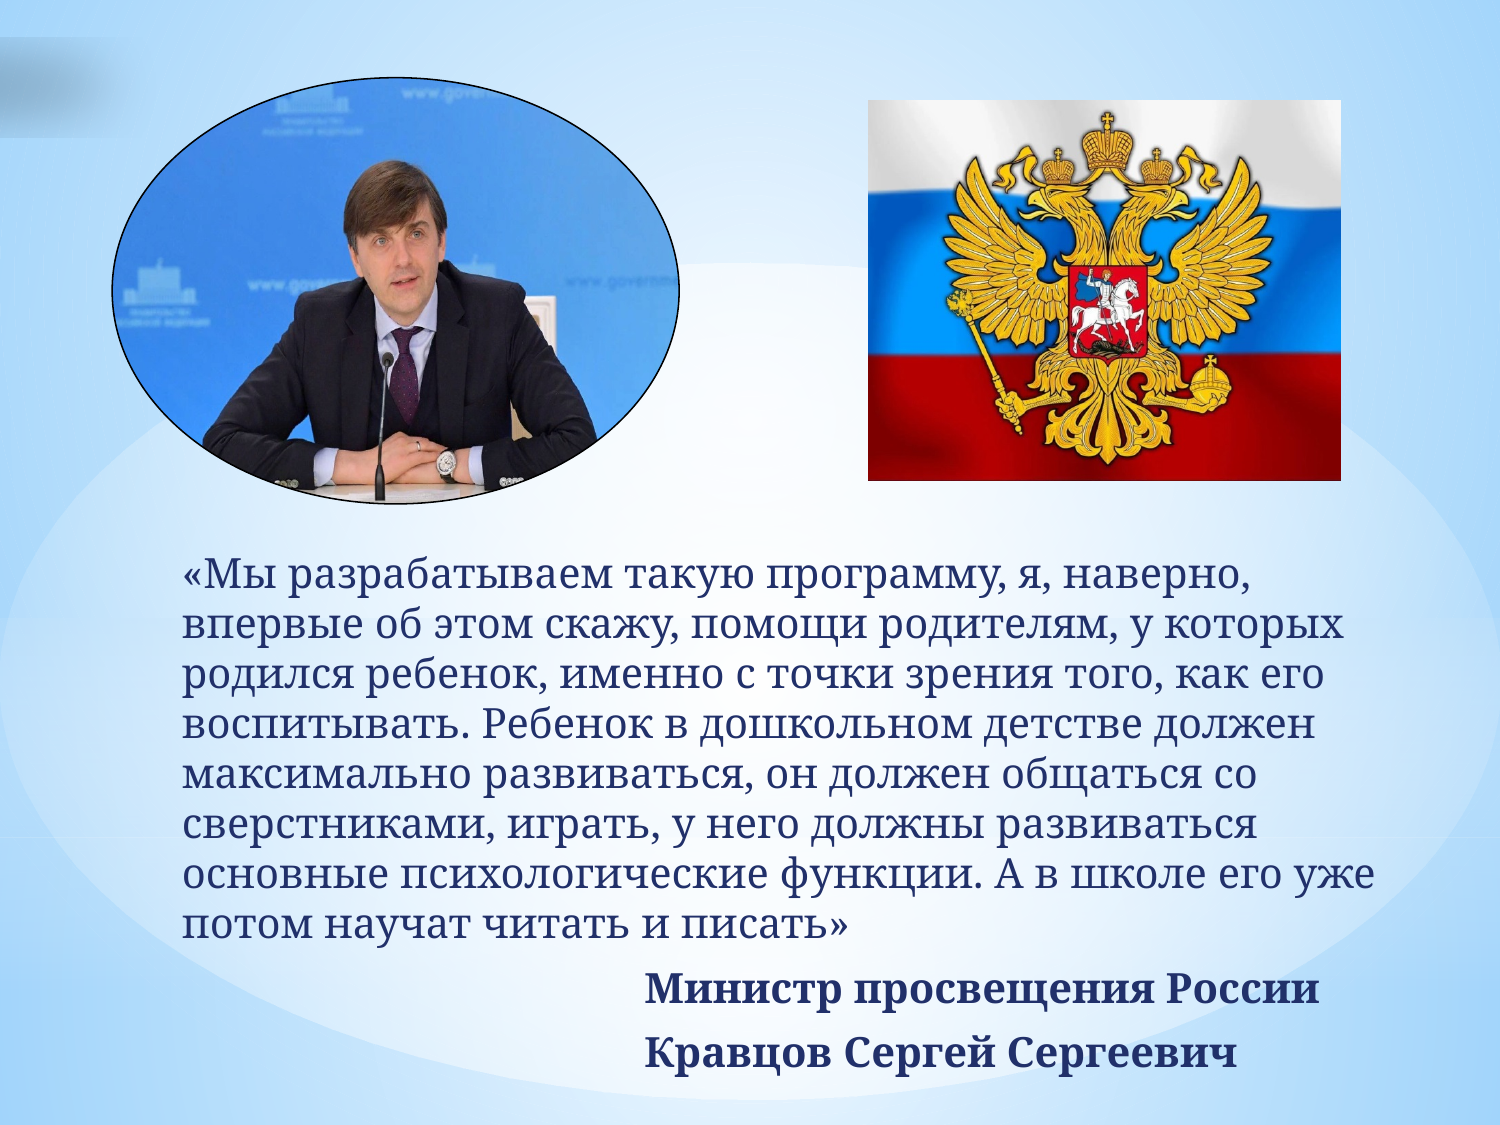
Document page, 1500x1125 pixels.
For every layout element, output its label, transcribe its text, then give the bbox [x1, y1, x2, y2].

picture [867, 100, 1341, 482]
picture [111, 77, 680, 505]
list «Мы разрабатываем такую программу, я, наверно, впервые об этом скажу, помощи родителям, у которых родился ребенок, именно с точки зрения того, как его воспитывать. Ребенок в дошкольном детстве должен максимально развиваться, он должен общаться со сверстниками, играть, у него должны развиваться основные психологические функции. А в школе его уже потом научат читать и писать» Министр просвещения России Кравцов Сергей Сергеевич [159, 538, 1424, 1125]
